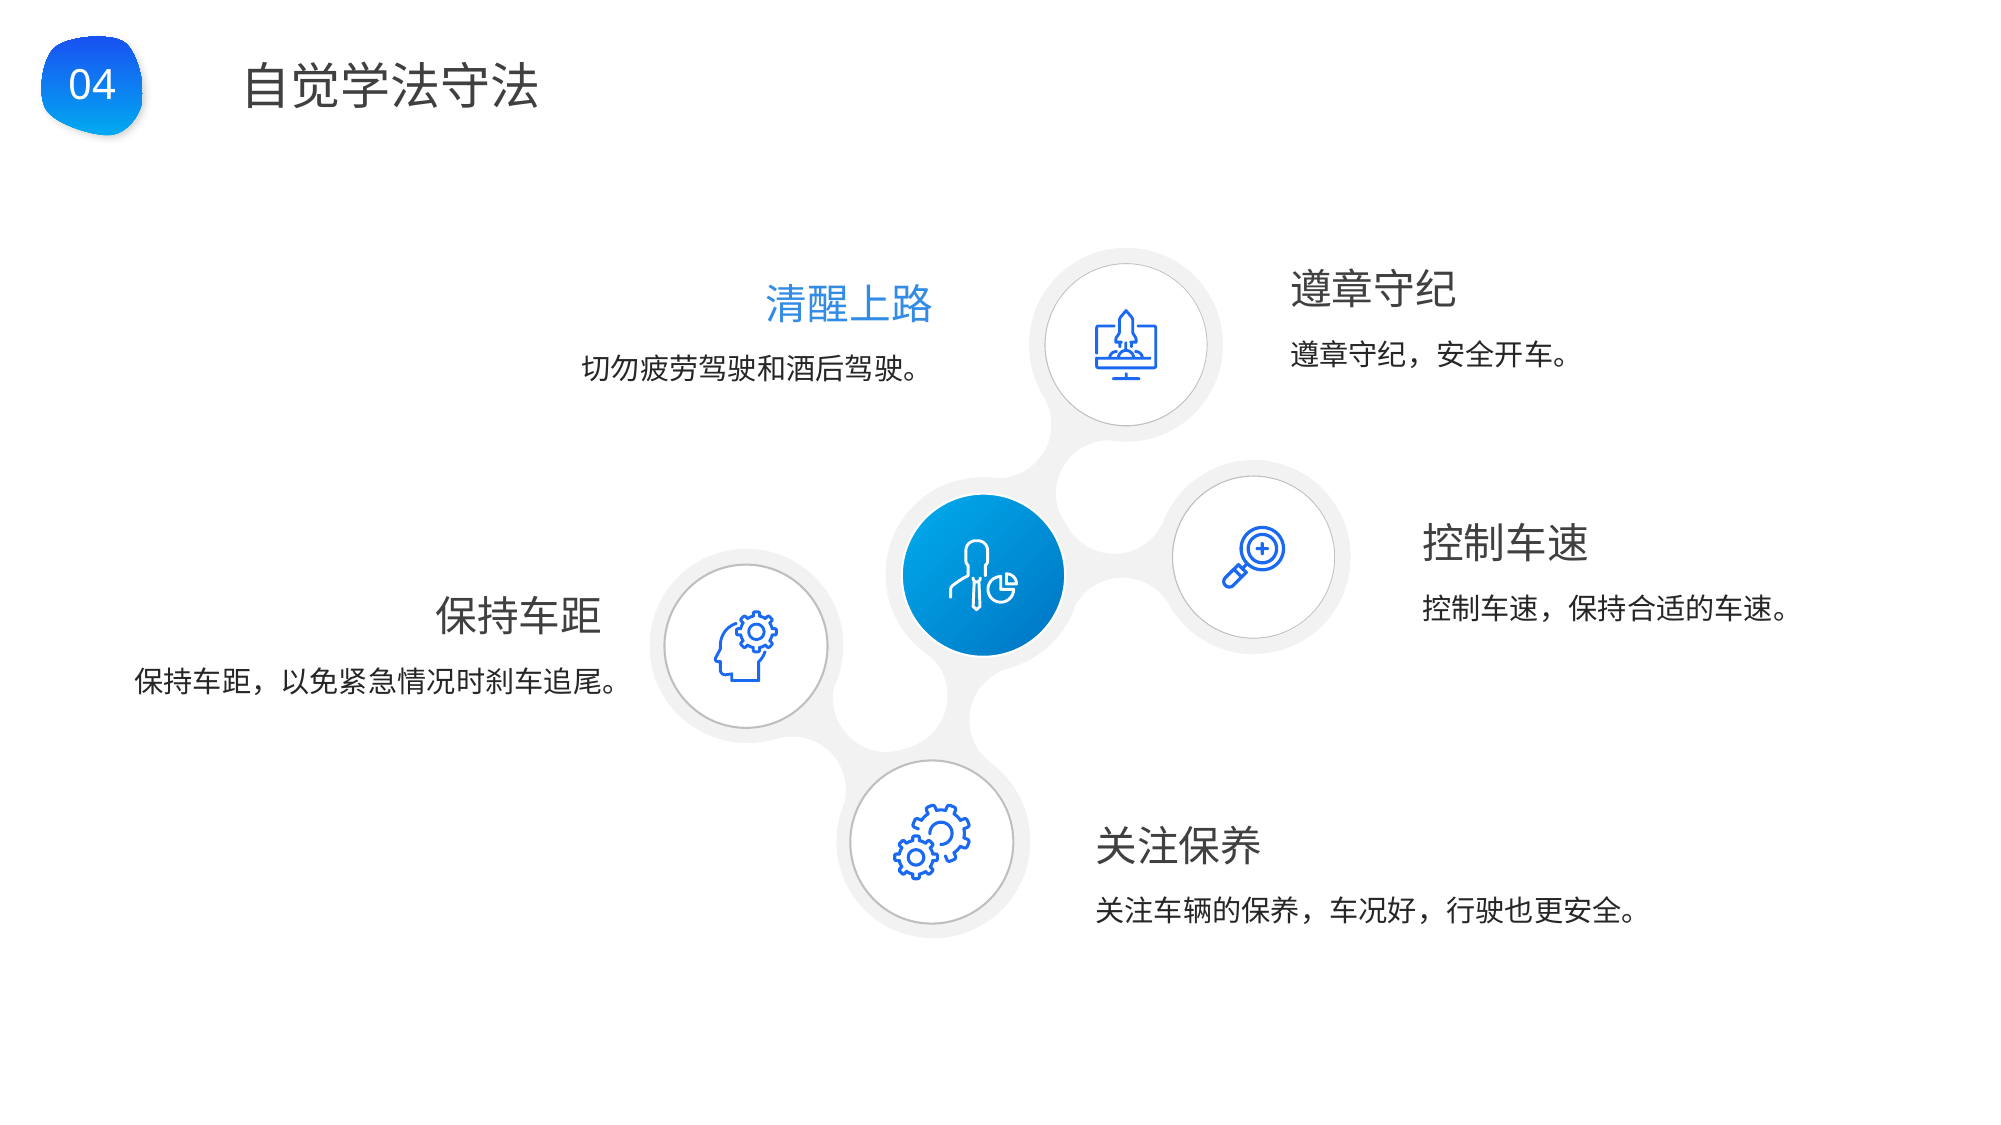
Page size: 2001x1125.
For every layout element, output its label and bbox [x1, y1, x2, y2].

text_box [330, 270, 948, 389]
text_box [41, 34, 642, 133]
text_box [1407, 509, 1849, 629]
text_box [1080, 812, 1698, 931]
text_box [1275, 255, 1893, 374]
text_box [107, 582, 618, 701]
text_box [636, 235, 1364, 952]
